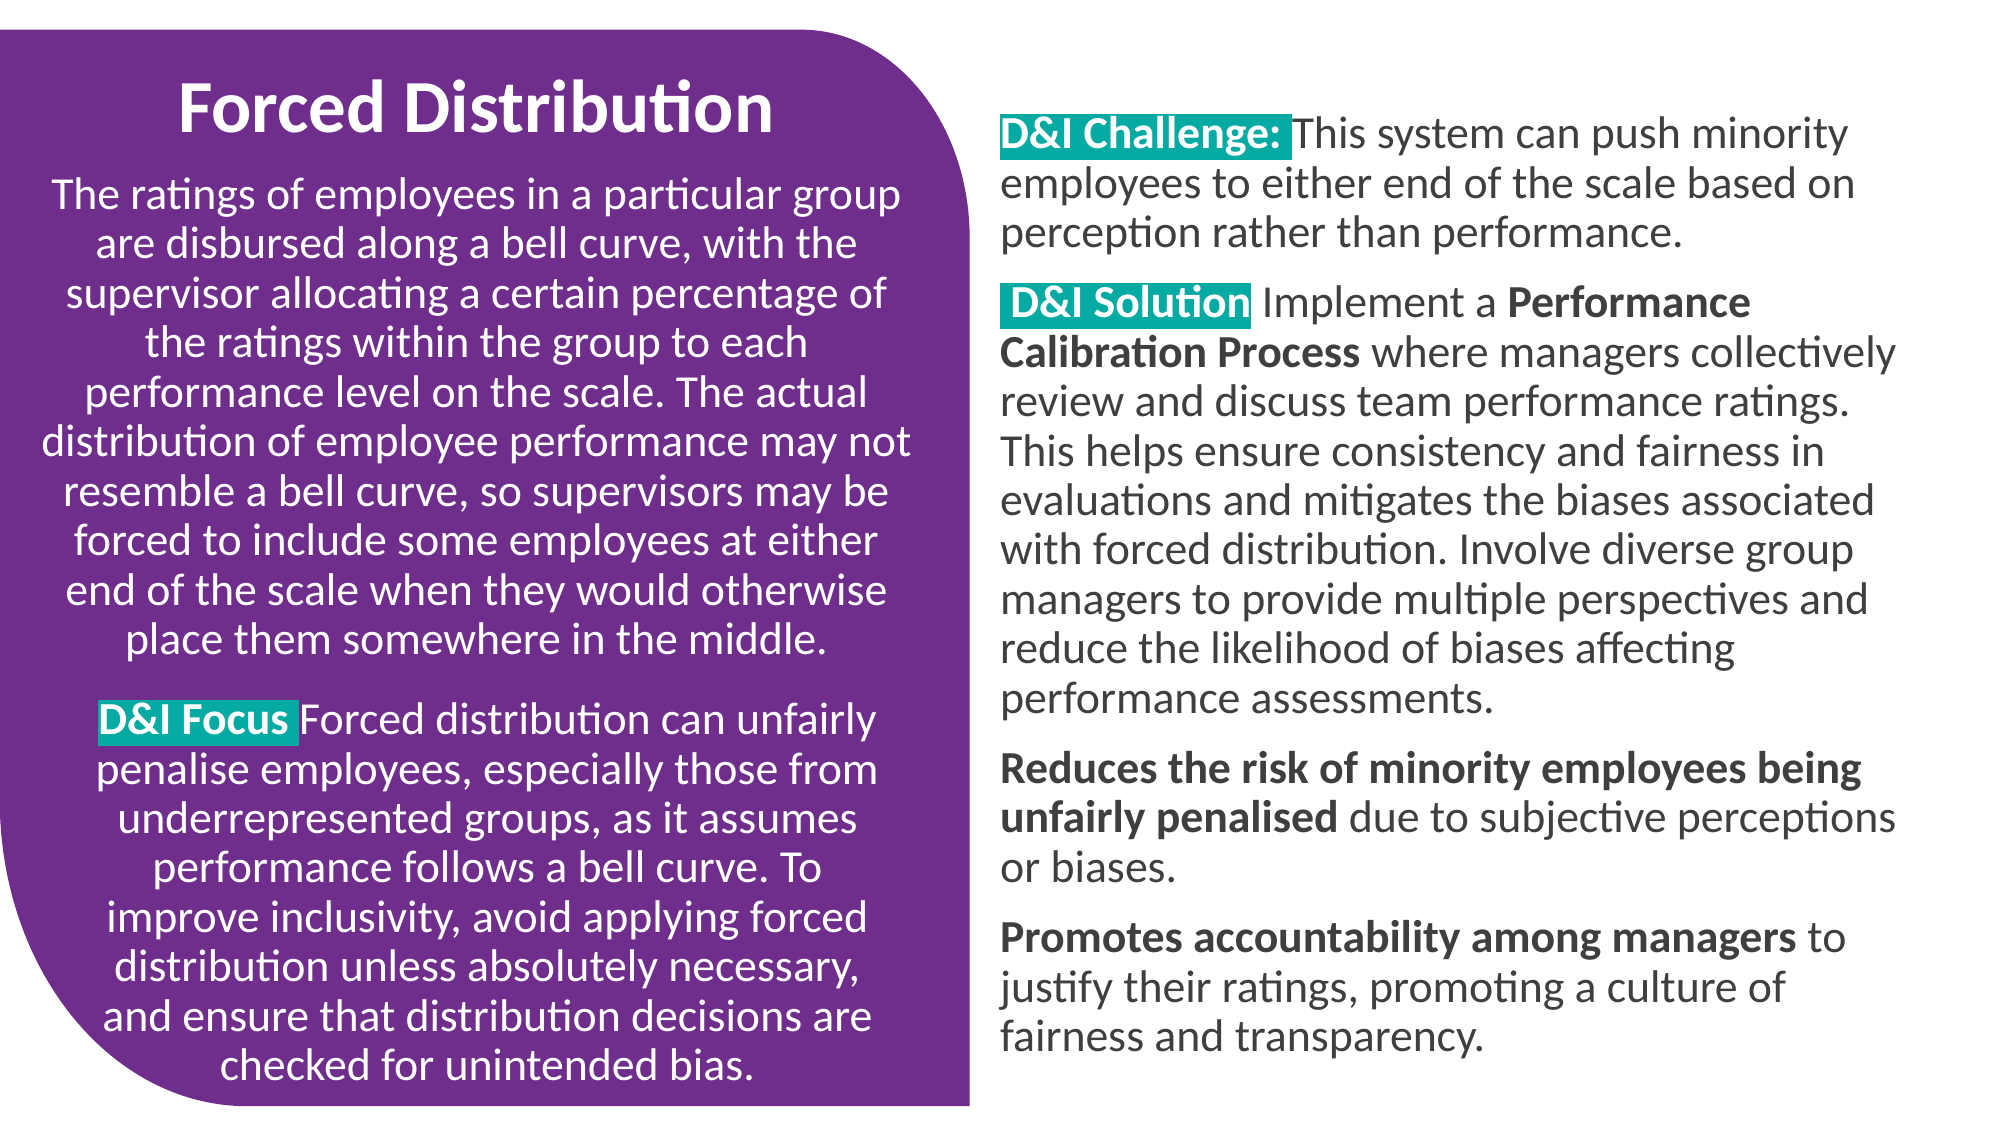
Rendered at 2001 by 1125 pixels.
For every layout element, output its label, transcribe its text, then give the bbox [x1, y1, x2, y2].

list Forced Distribution The ratings of employees in a particular group are disbursed along a bell curve, with the supervisor allocating a certain percentage of the ratings within the group to each performance level on the scale. The actual distribution of employee performance may not resemble a bell curve, so supervisors may be forced to include some employees at either end of the scale when they would otherwise place them somewhere in the middle. [23, 150, 931, 583]
text_box D&I Challenge: This system can push minority employees to either end of the scale based on perception rather than performance. D&I Solution Implement a Performance Calibration Process where managers collectively review and discuss team performance ratings. This helps ensure consistency and fairness in evaluations and mitigates the biases associated with forced distribution. Involve diverse group managers to provide multiple perspectives and reduce the likelihood of biases affecting performance assessments. Reduces the risk of minority employees being unfairly penalised due to subjective perceptions or biases. Promotes accountability among managers to justify their ratings, promoting a culture of fairness and transparency. [985, 101, 1918, 283]
list D&I Focus Forced distribution can unfairly penalise employees, especially those from underrepresented groups, as it assumes performance follows a bell curve. To improve inclusivity, avoid applying forced distribution unless absolutely necessary, and ensure that distribution decisions are checked for unintended bias. Challenge: This system can push minority employees to either end of the scale based on perception rather than performance. [72, 687, 903, 869]
